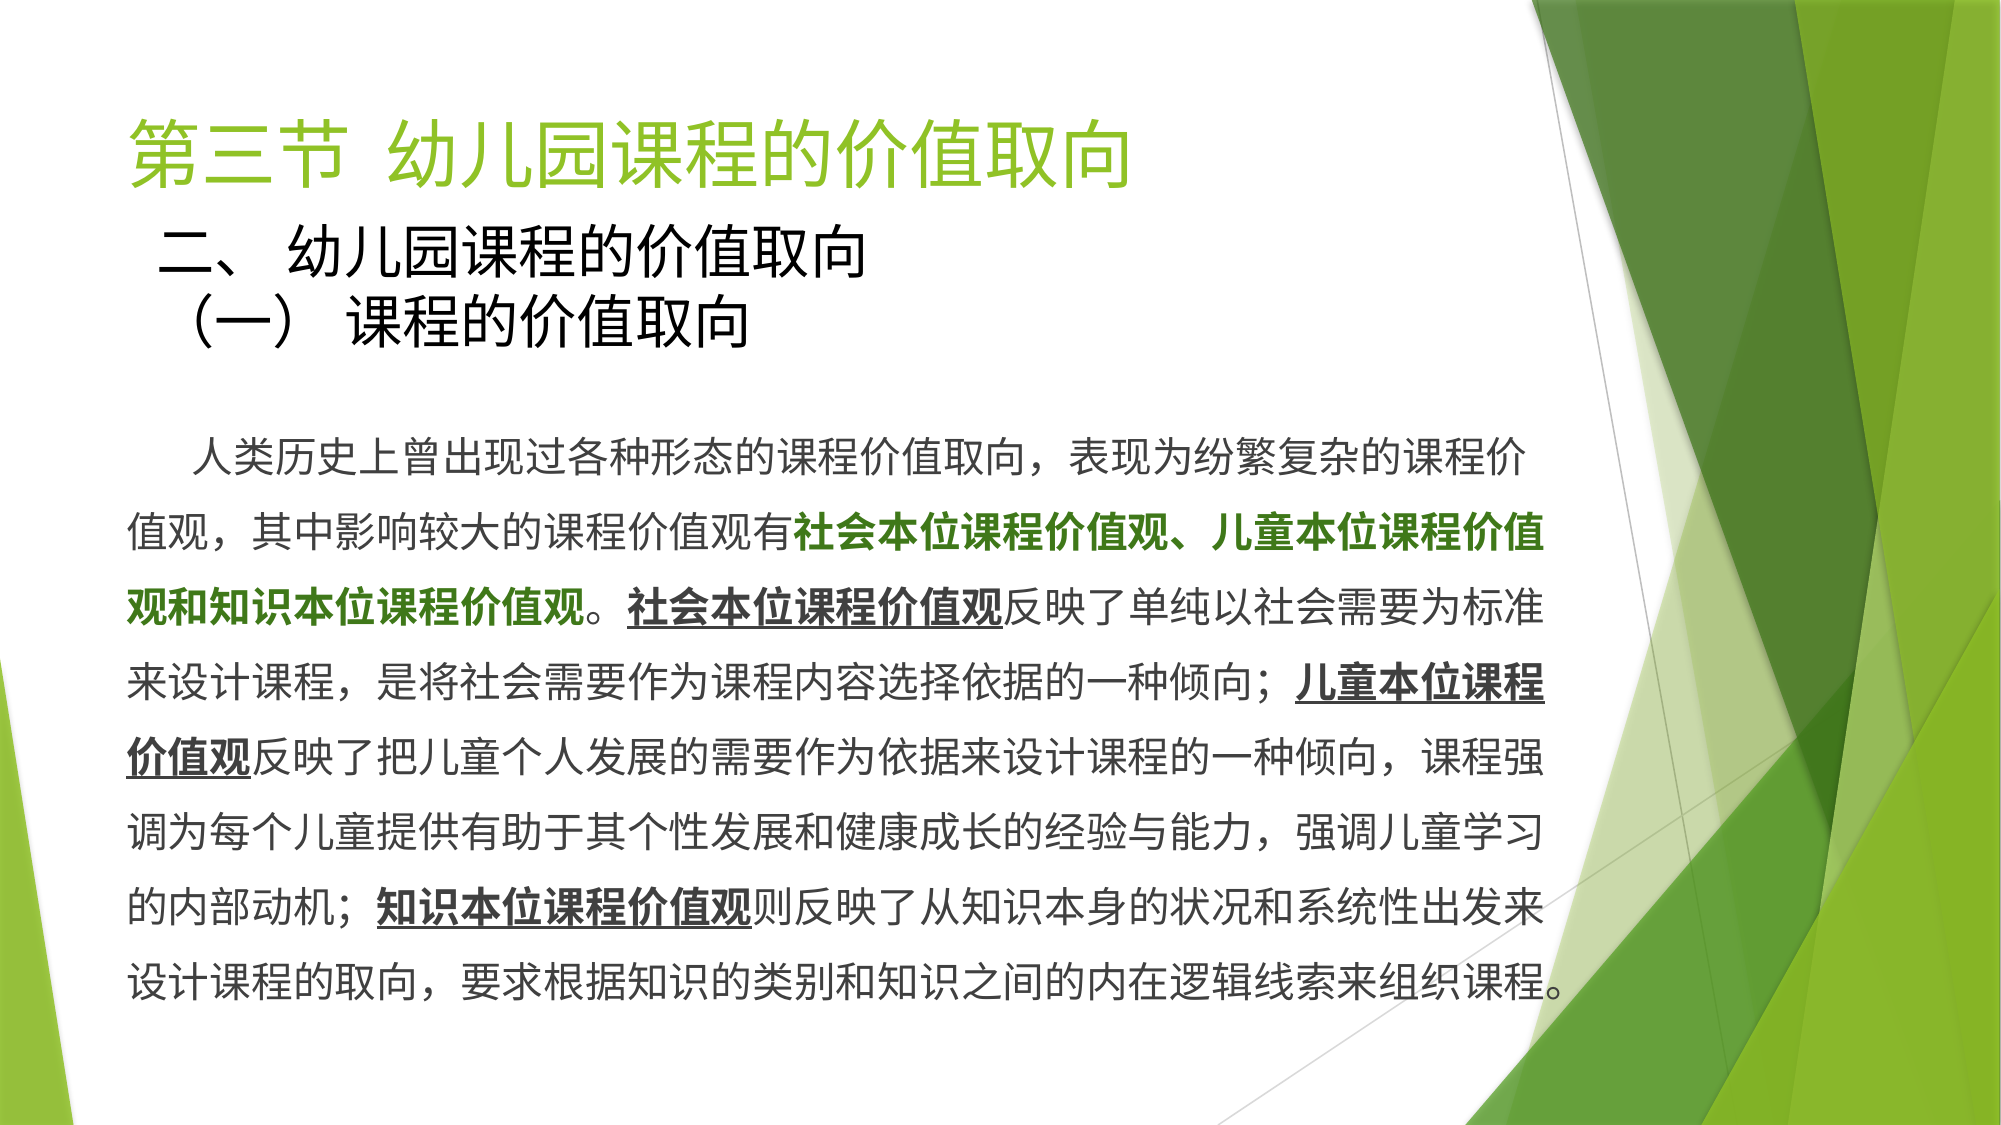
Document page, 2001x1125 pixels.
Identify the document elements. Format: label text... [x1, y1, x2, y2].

list 人类历史上曾出现过各种形态的课程价值取向，表现为纷繁复杂的课程价值观，其中影响较大的课程价值观有社会本位课程价值观、儿童本位课程价值观和知识本位课程价值观。社会本位课程价值观反映了单纯以社会需要为标准来设计课程，是将社会需要作为课程内容选择依据的一种倾向；儿童本位课程价值观反映了把儿童个人发展的需要作为依据来设计课程的一种倾向，课程强调为每个儿童提供有助于其个性发展和健康成长的经验与能力，强调儿童学习的内部动机；知识本位课程价值观则反映了从知识本身的状况和系统性出发来设计课程的取向，要求根据知识的类别和知识之间的内在逻辑线索来组织课程。 [111, 398, 1580, 1025]
text_box 二、 幼儿园课程的价值取向 （一） 课程的价值取向 [141, 208, 1451, 363]
title 第三节 幼儿园课程的价值取向 [111, 99, 1522, 317]
